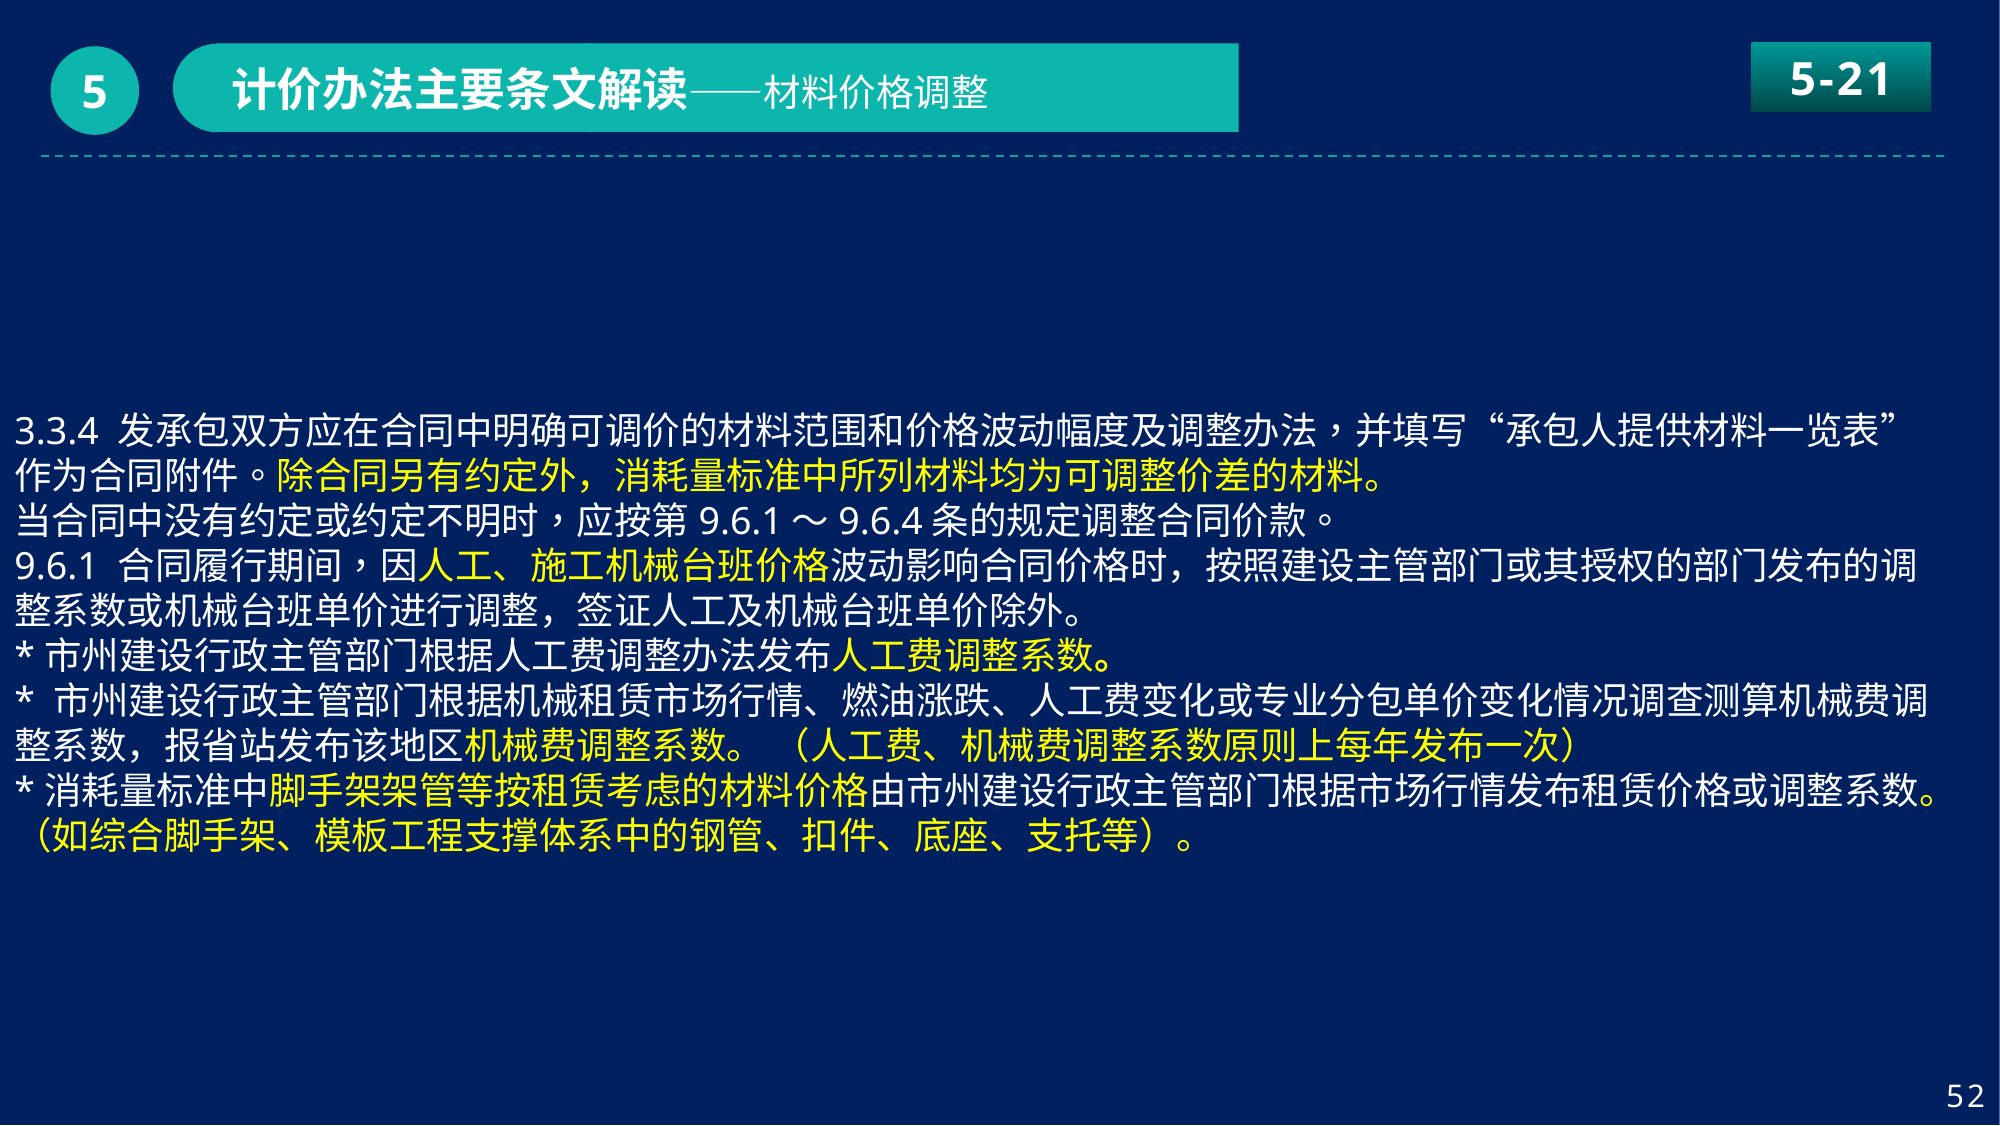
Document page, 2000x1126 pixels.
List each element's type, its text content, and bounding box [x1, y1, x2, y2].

text_box 52 [1905, 1065, 2000, 1126]
text_box 3.3.4 发承包双方应在合同中明确可调价的材料范围和价格波动幅度及调整办法，并填写“承包人提供材料一览表”作为合同附件。除合同另有约定外，消耗量标准中所列材料均为可调整价差的材料。 当合同中没有约定或约定不明时，应按第9.6.1～9.6.4条的规定调整合同价款。 9.6.1 合同履行期间，因人工、施工机械台班价格波动影响合同价格时，按照建设主管部门或其授权的部门发布的调整系数或机械台班单价进行调整，签证人工及机械台班单价除外。 *市州建设行政主管部门根据人工费调整办法发布人工费调整系数。 * 市州建设行政主管部门根据机械租赁市场行情、燃油涨跌、人工费变化或专业分包单价变化情况调查测算机械费调整系数，报省站发布该地区机械费调整系数。 （人工费、机械费调整系数原则上每年发布一次） *消耗量标准中脚手架架管等按租赁考虑的材料价格由市州建设行政主管部门根据市场行情发布租赁价格或调整系数。（如综合脚手架、模板工程支撑体系中的钢管、扣件、底座、支托等）。 [0, 400, 1965, 865]
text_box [40, 43, 1950, 157]
